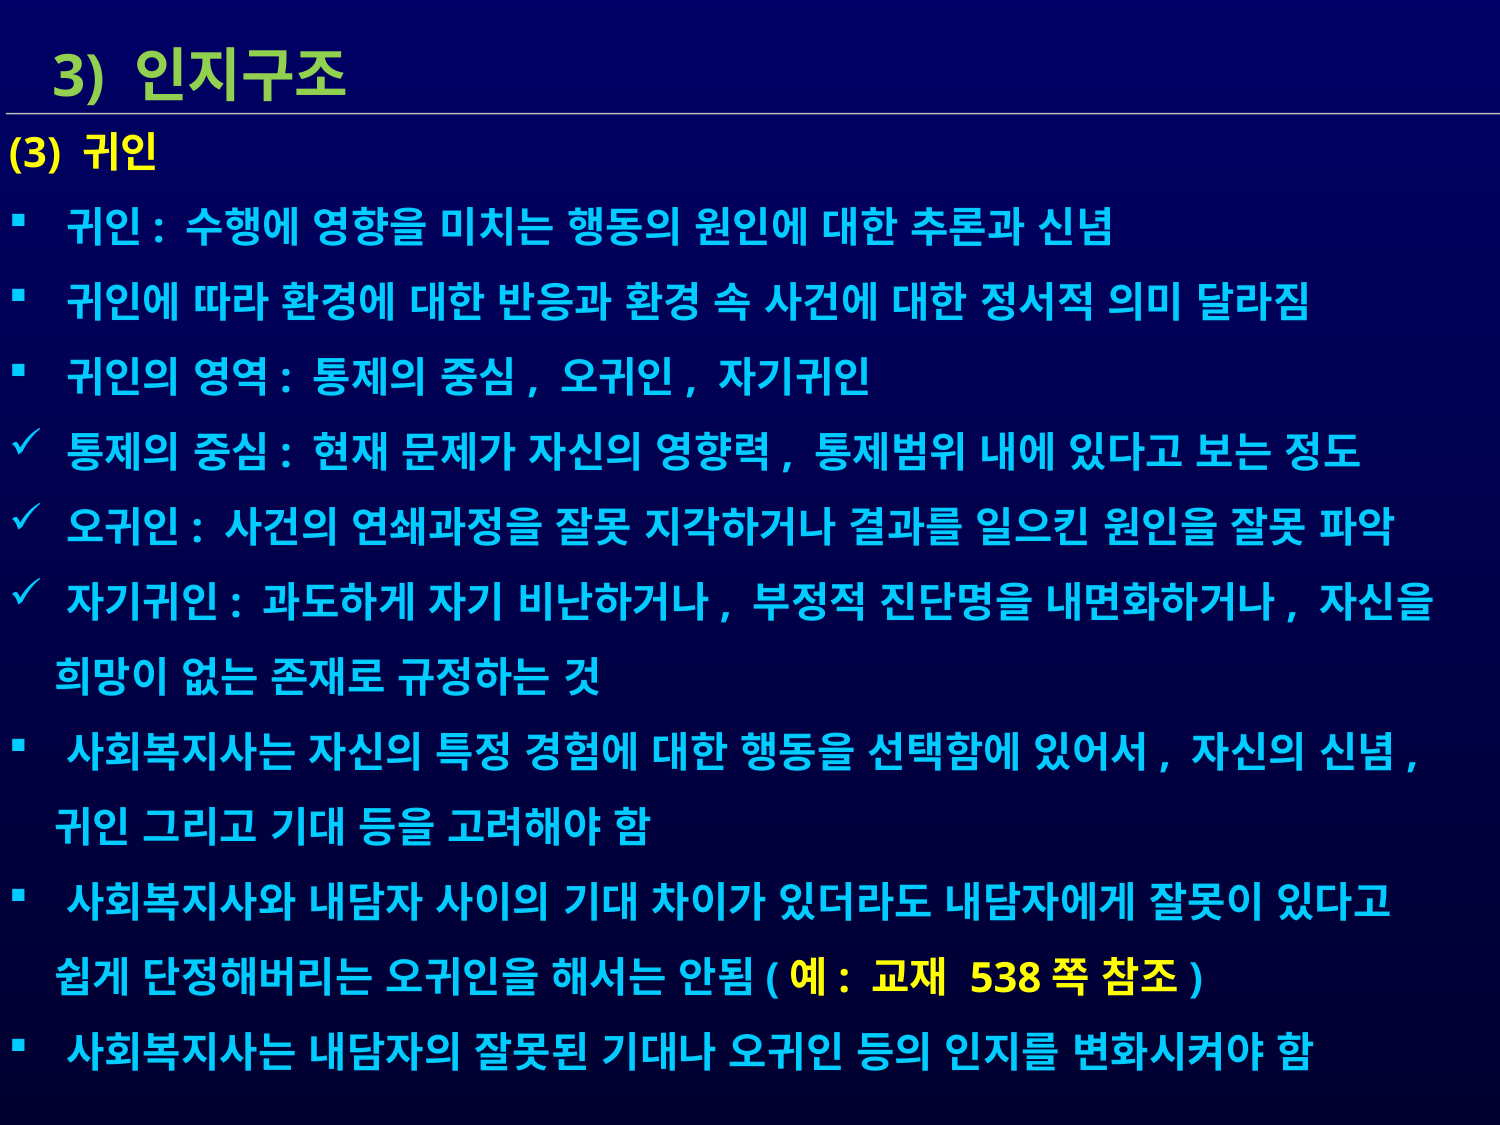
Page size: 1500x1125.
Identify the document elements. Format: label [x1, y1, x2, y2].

text_box [0, 30, 1500, 1094]
